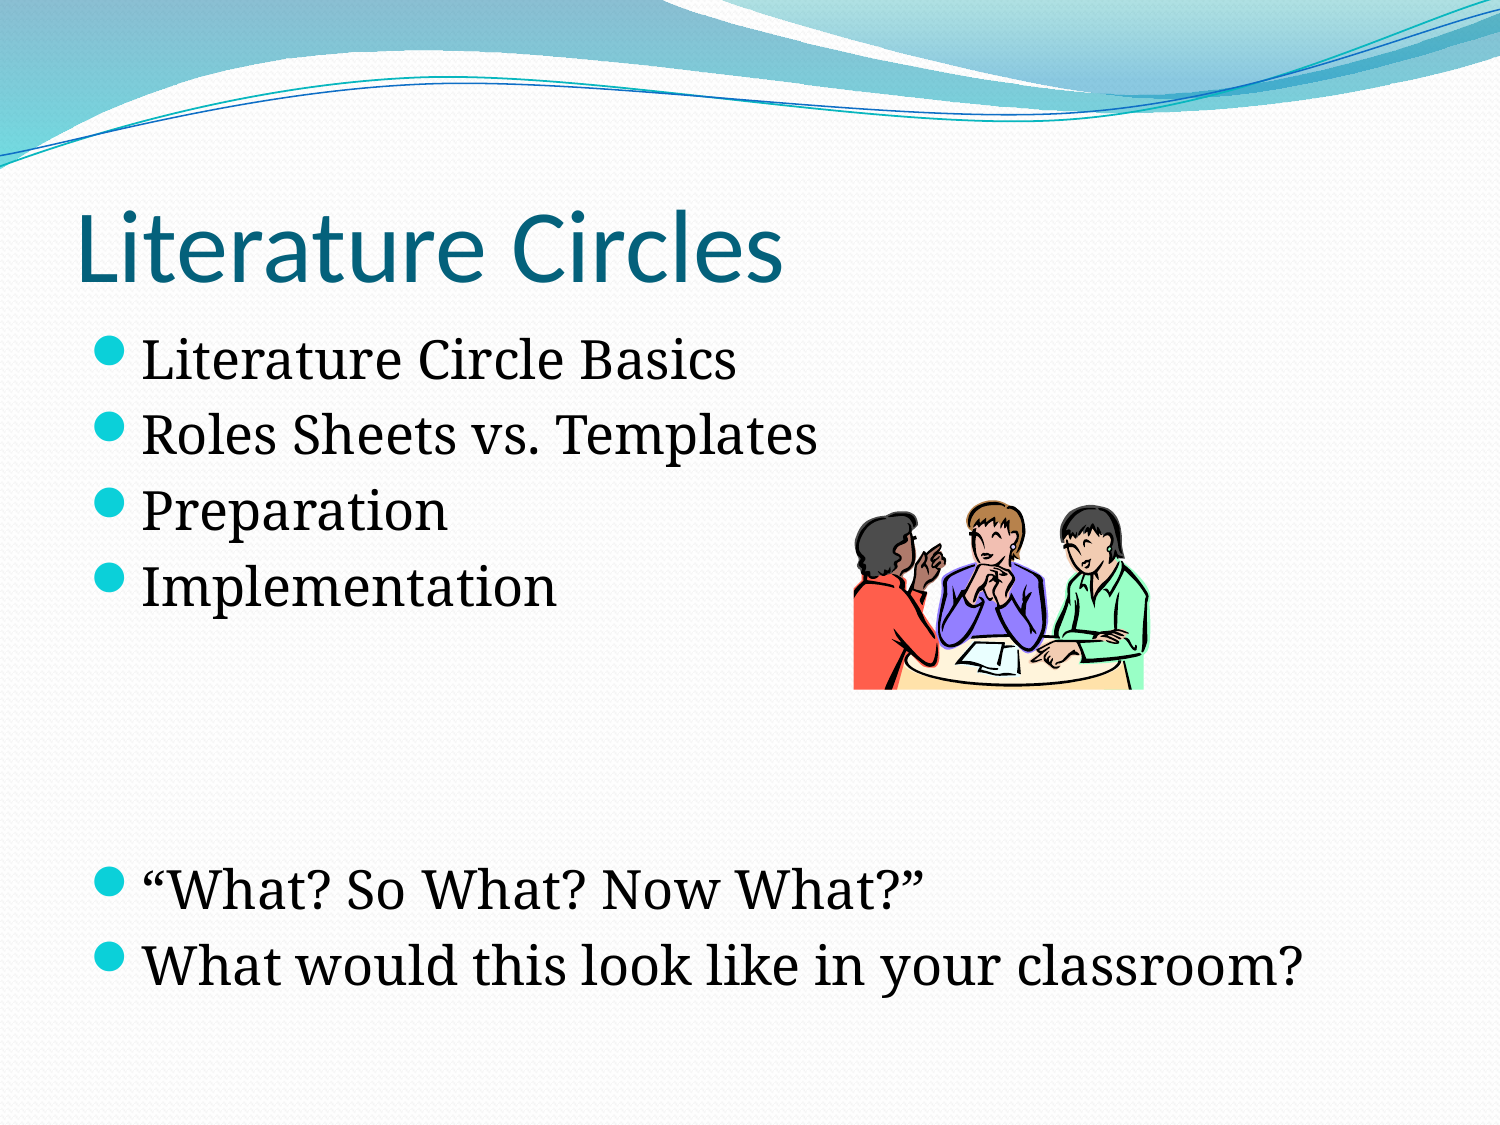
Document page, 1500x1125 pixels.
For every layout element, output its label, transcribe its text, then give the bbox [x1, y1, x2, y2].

picture [853, 499, 1151, 690]
title Literature Circles [74, 115, 1426, 304]
list Literature Circle Basics Roles Sheets vs. Templates Preparation Implementation “What? So What? Now What?” What would this look like in your classroom? [74, 317, 1426, 1038]
